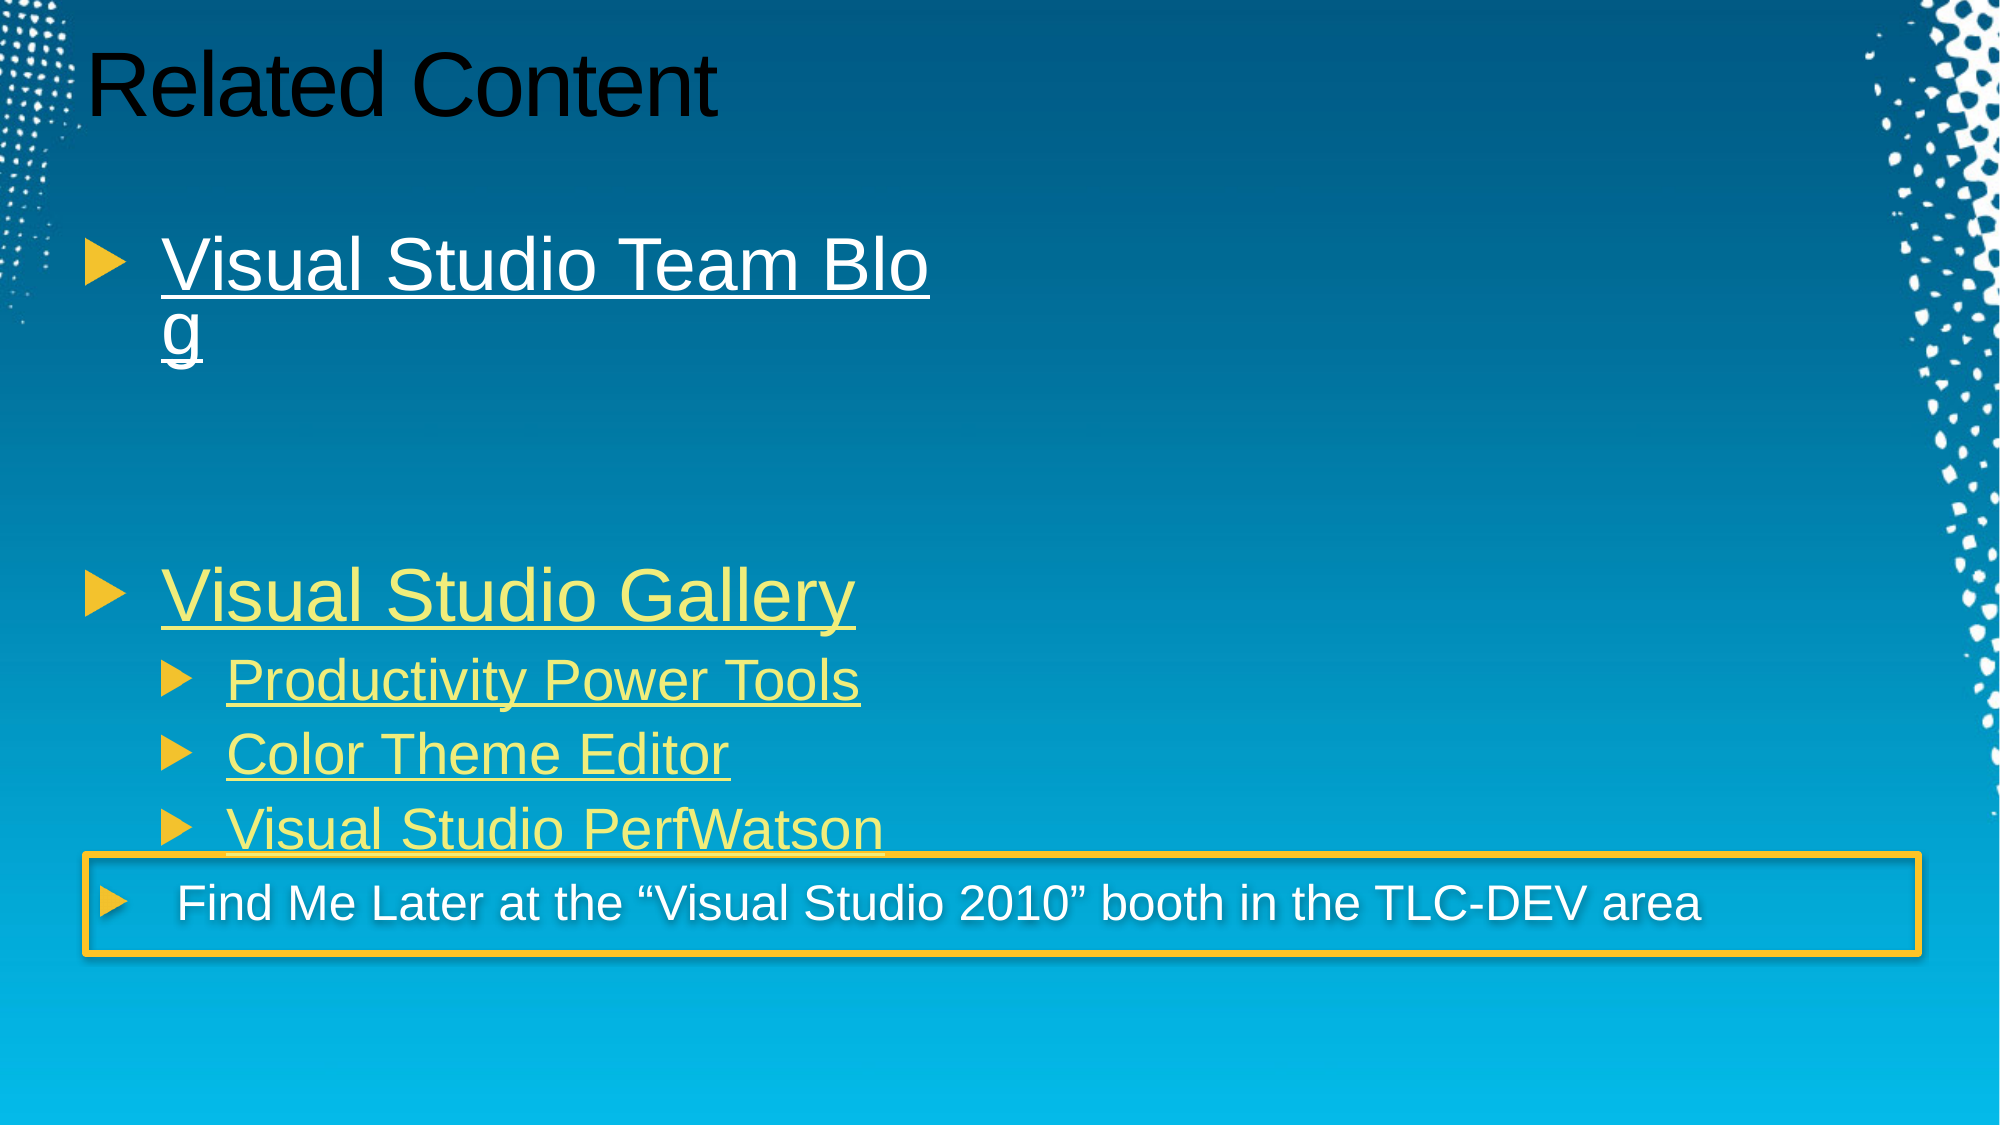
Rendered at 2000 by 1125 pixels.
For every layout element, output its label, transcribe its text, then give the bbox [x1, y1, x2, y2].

picture [1980, 460, 1987, 469]
picture [1935, 177, 1945, 189]
picture [623, 818, 649, 849]
picture [28, 42, 36, 53]
picture [13, 41, 25, 49]
picture [43, 42, 49, 53]
picture [3, 10, 11, 18]
picture [58, 32, 66, 41]
picture [33, 0, 42, 10]
picture [744, 818, 773, 849]
picture [38, 74, 47, 80]
picture [1958, 445, 1968, 460]
picture [1953, 301, 1962, 312]
picture [162, 736, 190, 769]
picture [490, 807, 515, 849]
picture [1991, 637, 2000, 652]
picture [1900, 240, 1912, 254]
picture [1926, 344, 1939, 358]
picture [1973, 368, 1982, 380]
picture [1957, 187, 1971, 200]
picture [1909, 274, 1920, 291]
text_box Visual Studio Team Blog Visual Studio Gallery Productivity Power Tools Color Theme Editor Visual Studio PerfWatson [85, 225, 972, 798]
picture [18, 0, 29, 6]
picture [55, 62, 62, 69]
picture [54, 76, 60, 83]
picture [1990, 492, 2000, 505]
picture [1889, 152, 1901, 166]
picture [86, 571, 124, 615]
picture [1995, 582, 2000, 595]
picture [1946, 155, 1961, 167]
picture [374, 807, 378, 848]
picture [1963, 278, 1976, 291]
picture [1892, 212, 1902, 216]
picture [775, 812, 789, 849]
picture [1919, 367, 1930, 378]
picture [1929, 27, 1945, 45]
picture [587, 809, 617, 848]
title Related Content [85, 37, 1914, 138]
picture [31, 131, 37, 138]
picture [439, 812, 453, 849]
picture [1992, 438, 2000, 448]
picture [404, 809, 436, 849]
picture [1960, 392, 1970, 403]
picture [24, 72, 32, 79]
picture [1972, 312, 1985, 322]
picture [1969, 625, 1985, 642]
picture [658, 807, 742, 848]
picture [1946, 525, 1956, 533]
picture [1915, 109, 1924, 119]
picture [1914, 164, 1923, 177]
picture [267, 819, 271, 848]
picture [83, 852, 1921, 956]
picture [162, 810, 190, 844]
picture [1983, 404, 1992, 414]
picture [793, 818, 816, 849]
picture [1942, 269, 1953, 276]
picture [1970, 426, 1980, 436]
picture [0, 155, 5, 163]
picture [1928, 399, 1939, 415]
picture [41, 59, 48, 67]
picture [1914, 308, 1929, 326]
picture [162, 661, 190, 695]
picture [30, 14, 40, 23]
picture [26, 57, 34, 68]
picture [1955, 246, 1965, 256]
picture [1925, 141, 1935, 155]
picture [1935, 0, 2000, 306]
picture [1930, 291, 1941, 297]
picture [56, 47, 64, 55]
picture [0, 24, 9, 33]
picture [47, 0, 57, 10]
picture [33, 88, 42, 97]
picture [459, 819, 483, 849]
picture [857, 818, 880, 848]
picture [1984, 349, 1992, 357]
picture [1935, 379, 1948, 391]
picture [1911, 223, 1918, 230]
picture [0, 40, 9, 45]
picture [1968, 481, 1978, 492]
picture [341, 818, 370, 849]
picture [1941, 324, 1952, 332]
picture [6, 97, 12, 105]
picture [1948, 413, 1958, 424]
picture [309, 819, 333, 849]
picture [1950, 359, 1960, 366]
picture [1938, 122, 1950, 133]
picture [1991, 747, 2000, 765]
picture [10, 69, 17, 78]
picture [16, 143, 21, 151]
picture [33, 116, 40, 124]
picture [34, 101, 43, 111]
picture [29, 27, 38, 38]
picture [1979, 657, 1995, 676]
picture [42, 31, 53, 39]
picture [1993, 321, 2000, 339]
picture [1935, 431, 1946, 449]
picture [11, 55, 21, 64]
picture [1922, 200, 1934, 207]
picture [16, 22, 23, 34]
picture [1981, 604, 2000, 620]
picture [1982, 714, 1993, 729]
picture [227, 809, 263, 848]
picture [1994, 382, 2000, 391]
picture [1952, 502, 1967, 516]
picture [1942, 465, 1958, 483]
picture [18, 13, 26, 19]
picture [1963, 535, 1977, 550]
picture [822, 818, 848, 849]
picture [1925, 87, 1941, 99]
picture [45, 16, 55, 24]
picture [535, 818, 561, 849]
picture [86, 240, 124, 284]
picture [1988, 691, 2000, 709]
picture [1963, 335, 1972, 344]
text_box Find Me Later at the “Visual Studio 2010” booth in the TLC-DEV area [85, 854, 1919, 954]
picture [17, 129, 23, 136]
picture [1972, 570, 1986, 583]
picture [1945, 213, 1955, 220]
picture [1932, 235, 1943, 241]
picture [1963, 589, 1976, 607]
picture [1955, 557, 1965, 573]
picture [1920, 257, 1932, 264]
picture [1921, 0, 1934, 8]
picture [523, 819, 527, 848]
picture [1988, 547, 2000, 561]
picture [9, 84, 15, 91]
picture [1978, 517, 1987, 527]
picture [1974, 683, 1985, 694]
picture [1898, 188, 1912, 198]
picture [279, 818, 302, 849]
